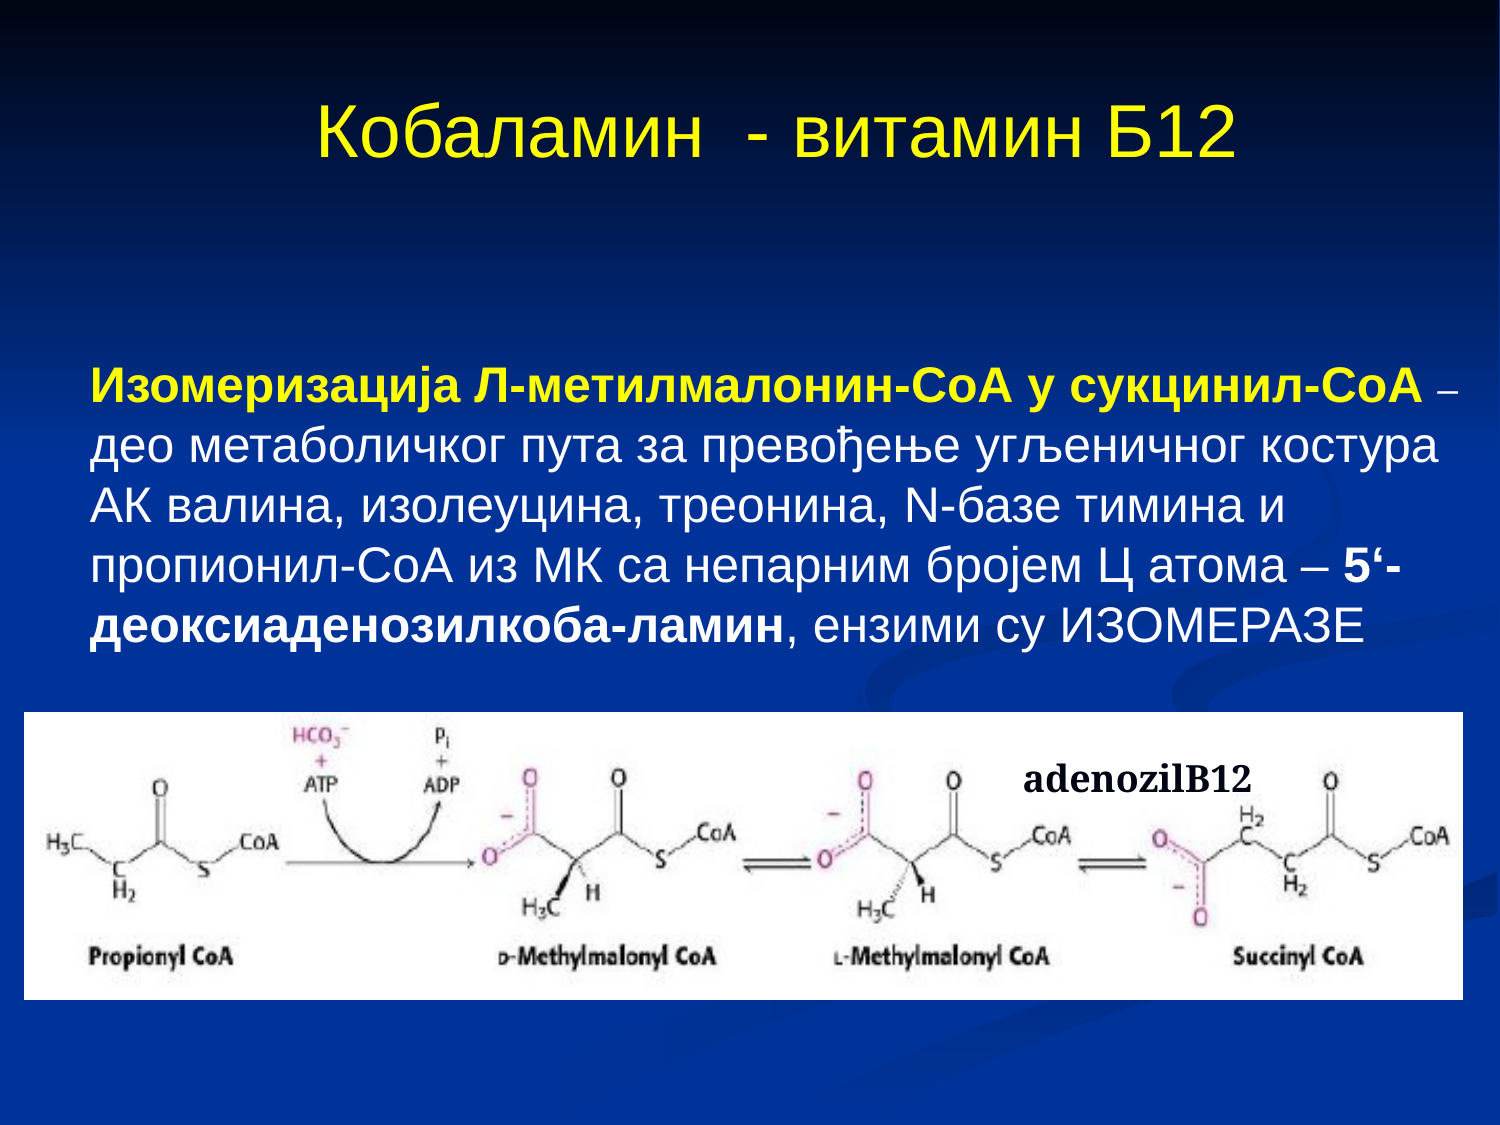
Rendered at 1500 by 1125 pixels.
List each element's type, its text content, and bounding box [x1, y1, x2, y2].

text_box Кобаламин - витамин Б12 Изомеризација Л-метилмалонин-CоА у сукцинил-CоА – део метаболичког пута за превођење угљеничног костура АК валина, изолеуцина, треонина, N-базе тимина и пропионил-CоА из МК са непарним бројем Ц атома – 5‘-деоксиаденозилкоба-ламин, ензими су ИЗОМЕРАЗЕ [0, 75, 1500, 683]
picture [24, 712, 1463, 1001]
